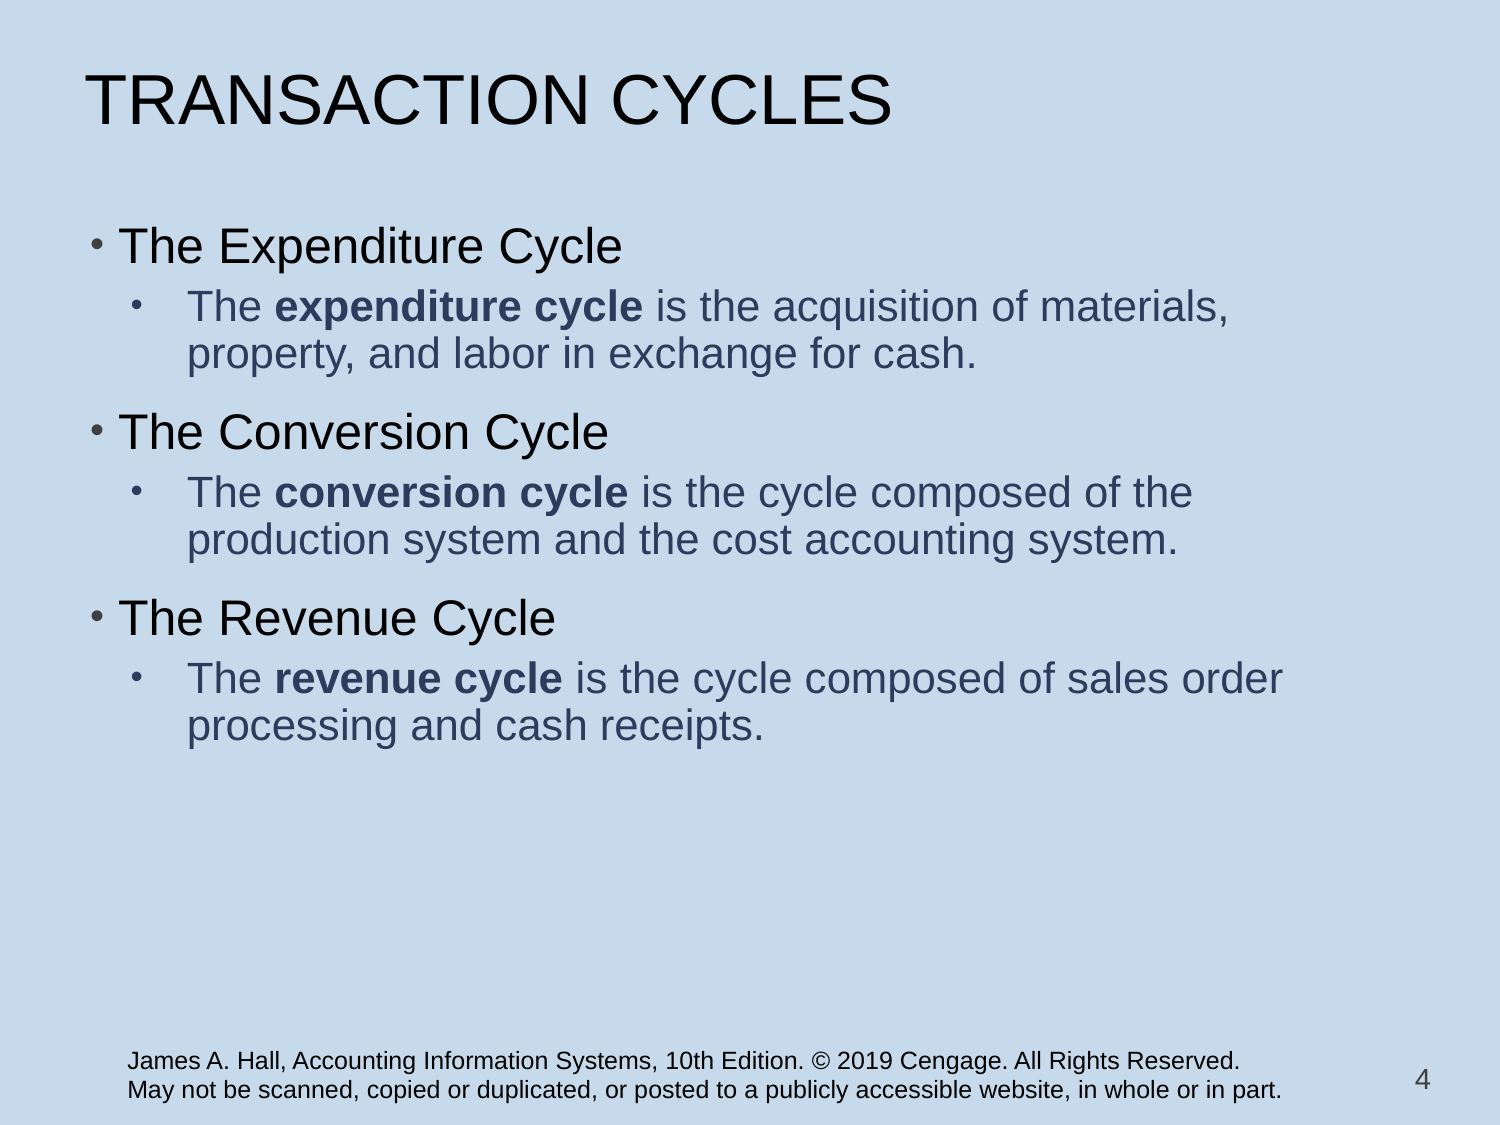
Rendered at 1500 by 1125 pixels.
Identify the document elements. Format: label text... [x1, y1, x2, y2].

slide_number 4 [1400, 1052, 1488, 1113]
title TRANSACTION CYCLES [69, 62, 1420, 188]
list The Expenditure Cycle The expenditure cycle is the acquisition of materials, property, and labor in exchange for cash. The Conversion Cycle The conversion cycle is the cycle composed of the production system and the cost accounting system. The Revenue Cycle The revenue cycle is the cycle composed of sales order processing and cash receipts. [75, 212, 1426, 1000]
